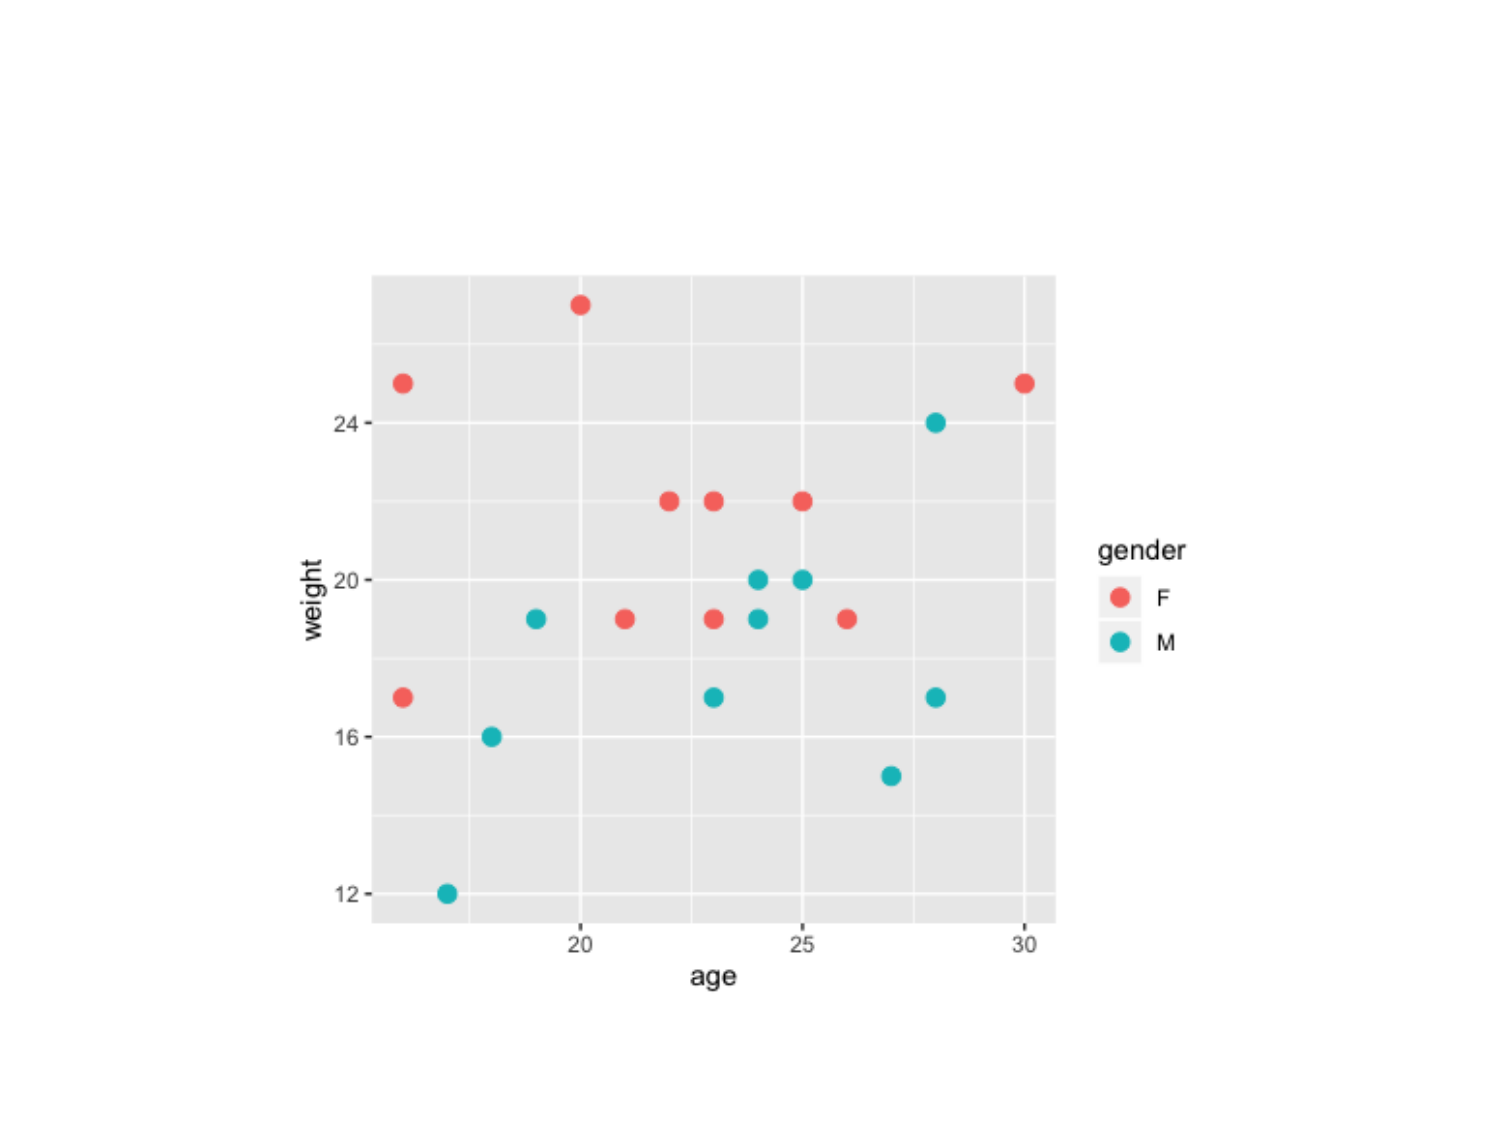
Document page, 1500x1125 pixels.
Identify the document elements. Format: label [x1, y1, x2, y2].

picture [287, 262, 1215, 1005]
